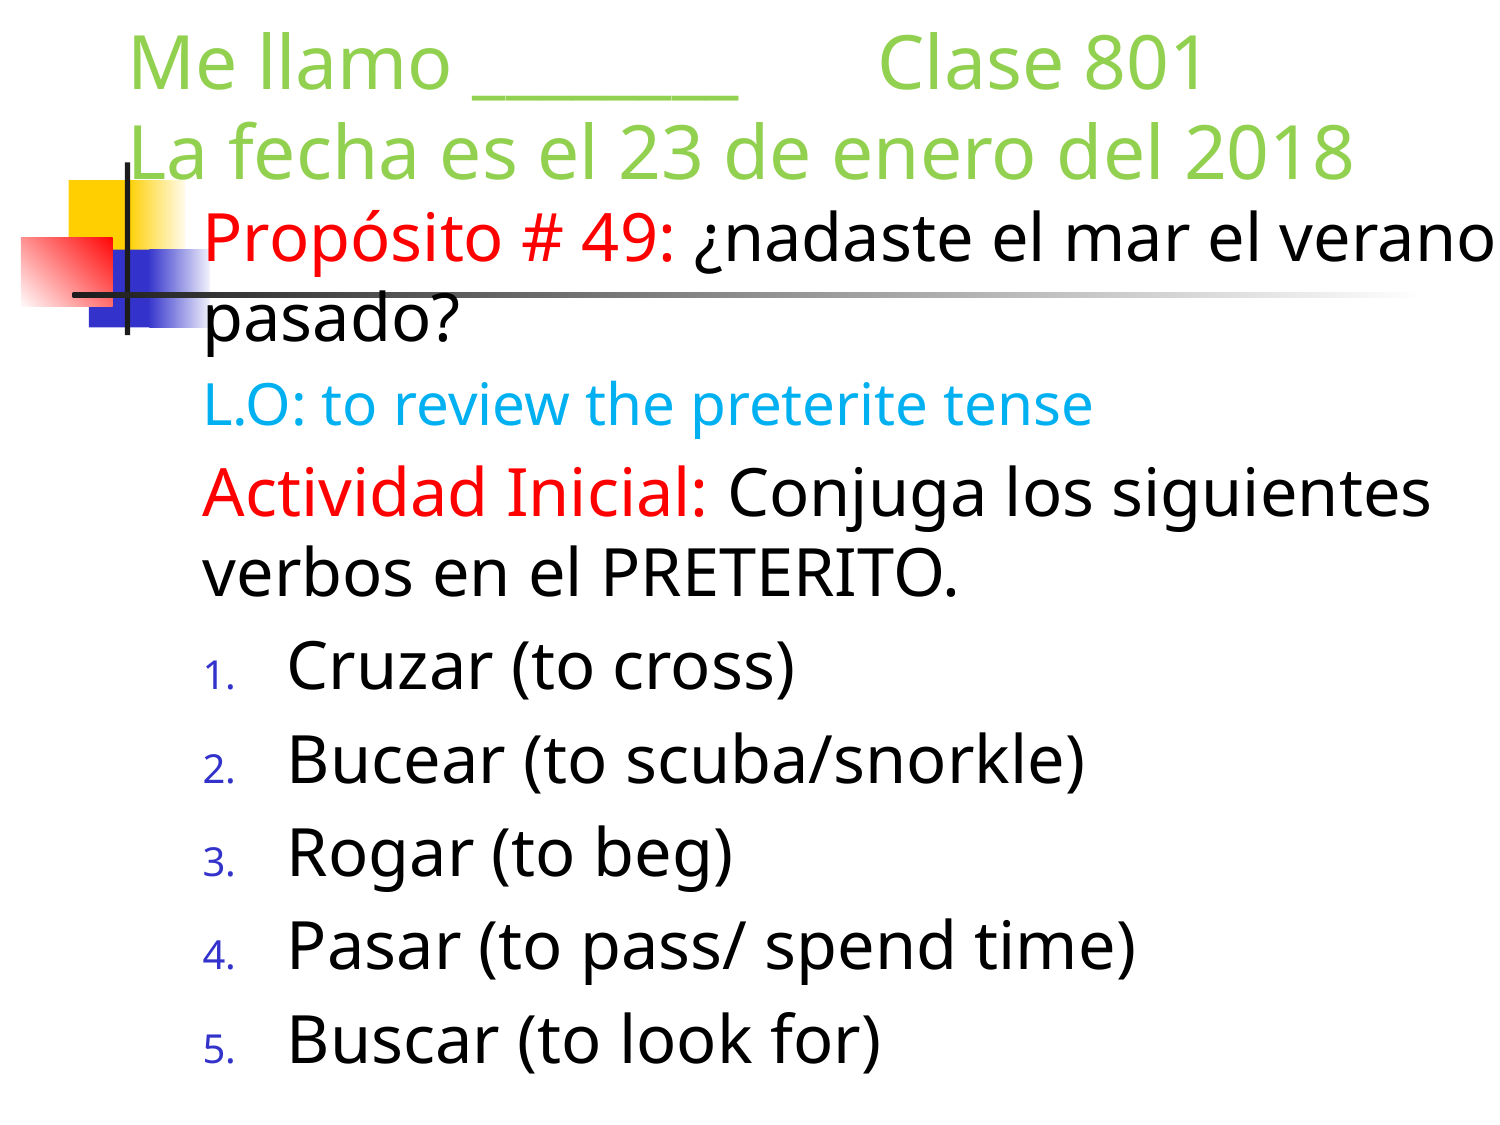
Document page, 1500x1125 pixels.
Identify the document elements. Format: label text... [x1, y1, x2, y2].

title Me llamo ________ Clase 801 La fecha es el 23 de enero del 2018 [112, 0, 1500, 203]
list Propósito # 49: ¿nadaste el mar el verano pasado? L.O: to review the preterite tense Actividad Inicial: Conjuga los siguientes verbos en el PRETERITO. Cruzar (to cross) Bucear (to scuba/snorkle) Rogar (to beg) Pasar (to pass/ spend time) Buscar (to look for) [187, 187, 1500, 863]
